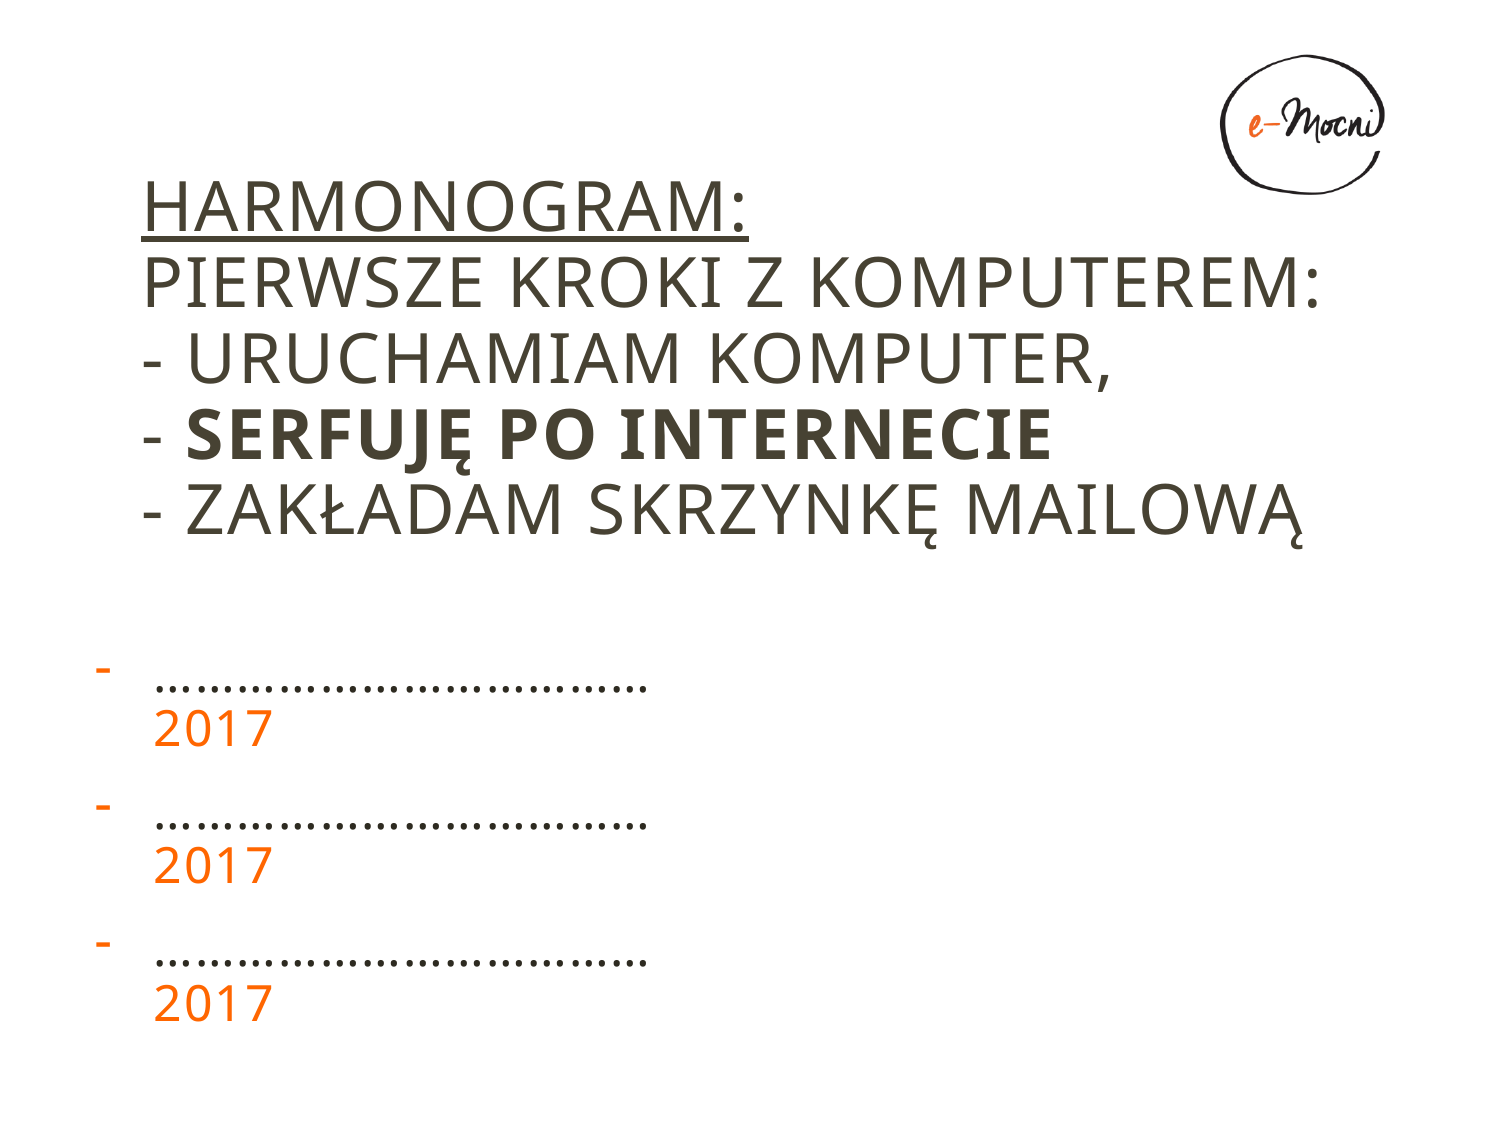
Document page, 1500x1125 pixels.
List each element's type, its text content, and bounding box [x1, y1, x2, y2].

list ……………………………… 2017 ……………………………… 2017 ……………………………… 2017 [87, 602, 1463, 1080]
title Harmonogram: PIERWSZE KROKI Z KOMPUTEREM: - Uruchamiam komputer, - Serfuję po Internecie - Zakładam skrzynkę mailową [126, 96, 1347, 602]
picture [1163, 41, 1442, 209]
